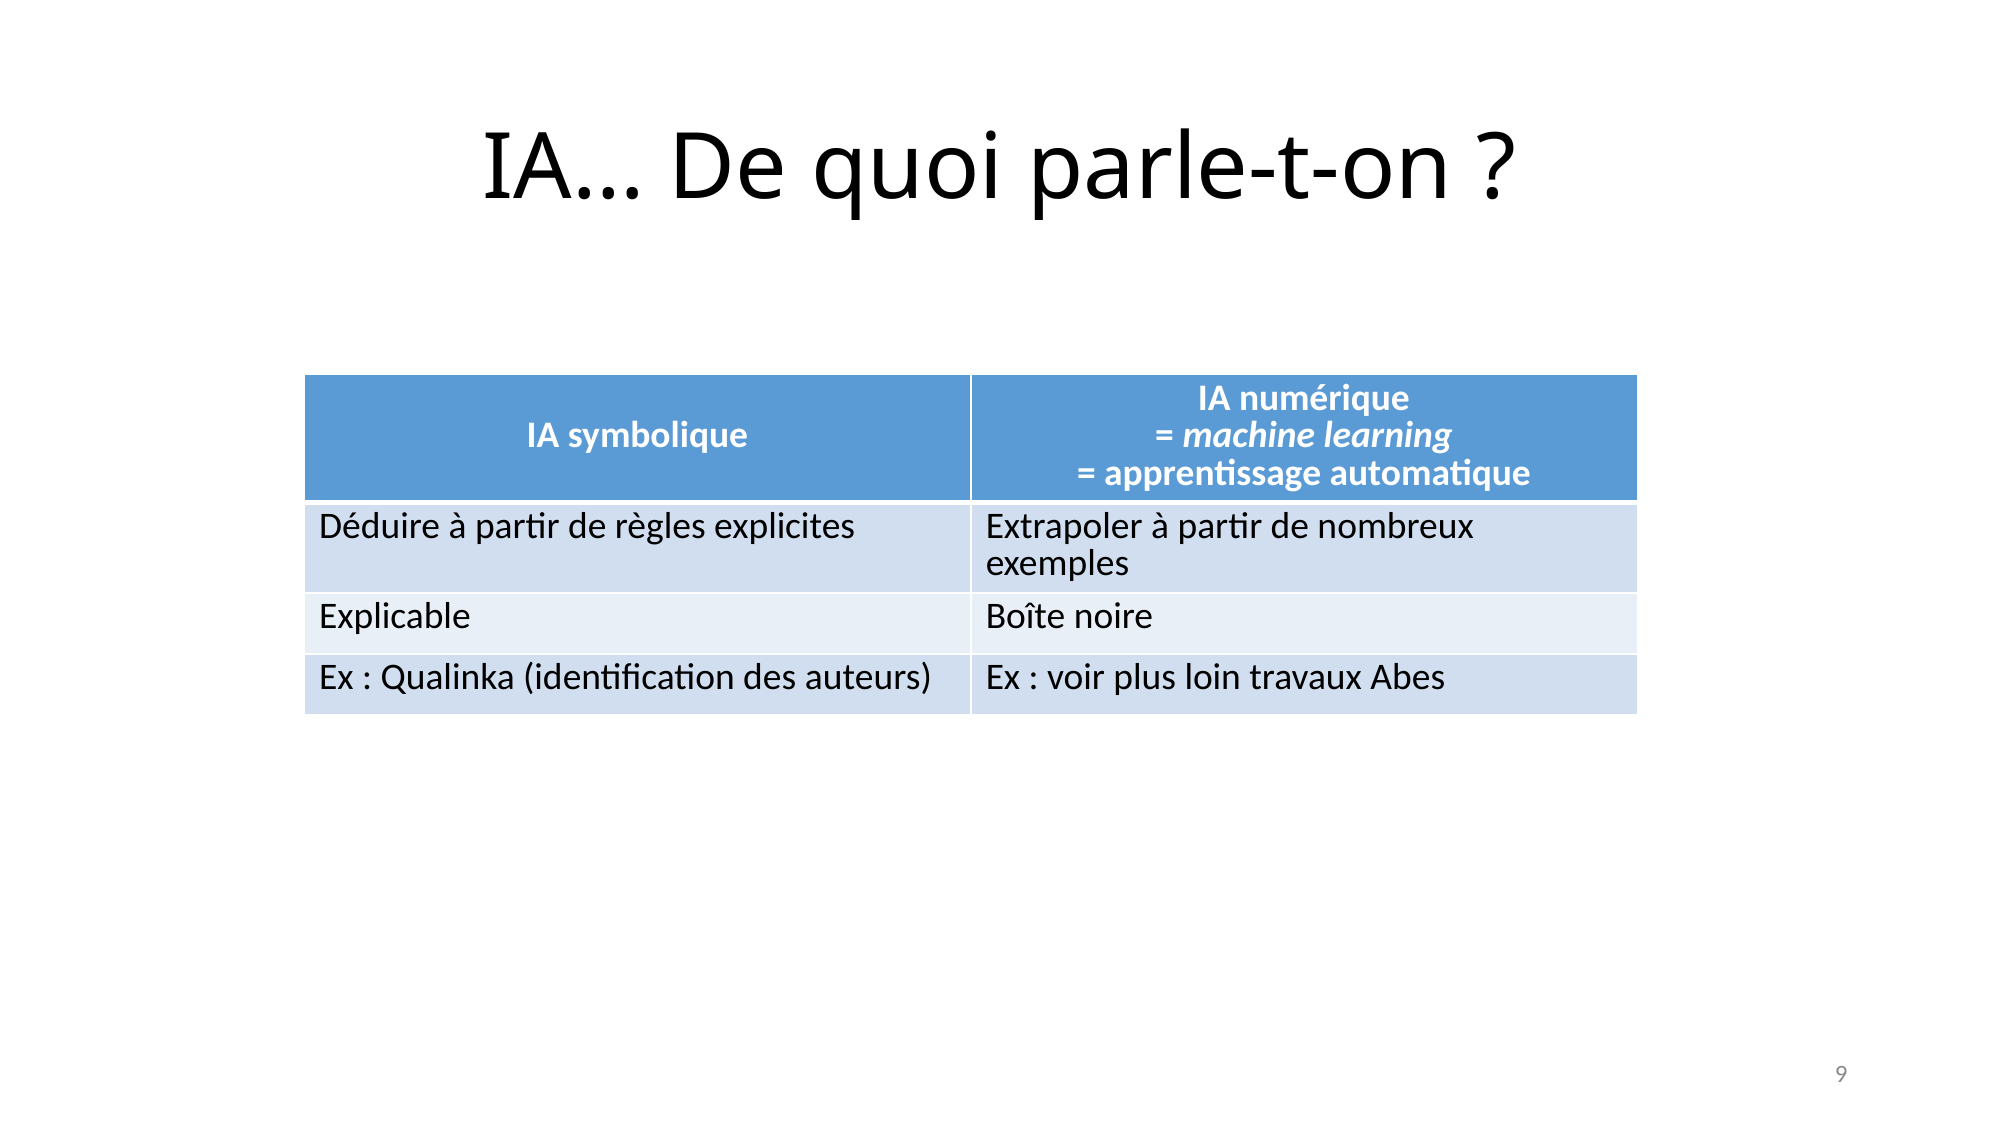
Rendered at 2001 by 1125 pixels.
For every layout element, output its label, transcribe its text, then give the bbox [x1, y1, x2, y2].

table_cell Déduire à partir de règles explicites [305, 505, 970, 592]
table_cell Explicable [305, 594, 970, 653]
table_cell Ex : voir plus loin travaux Abes [972, 655, 1637, 714]
table_cell Ex : Qualinka (identification des auteurs) [305, 655, 970, 714]
table_header IA numérique = machine learning = apprentissage automatique [972, 375, 1637, 500]
table_cell Boîte noire [972, 594, 1637, 653]
table_header IA symbolique [305, 375, 970, 500]
slide_number 9 [1412, 1042, 1863, 1103]
title IA… De quoi parle-t-on ? [137, 59, 1863, 278]
table_cell Extrapoler à partir de nombreux exemples [972, 505, 1637, 592]
